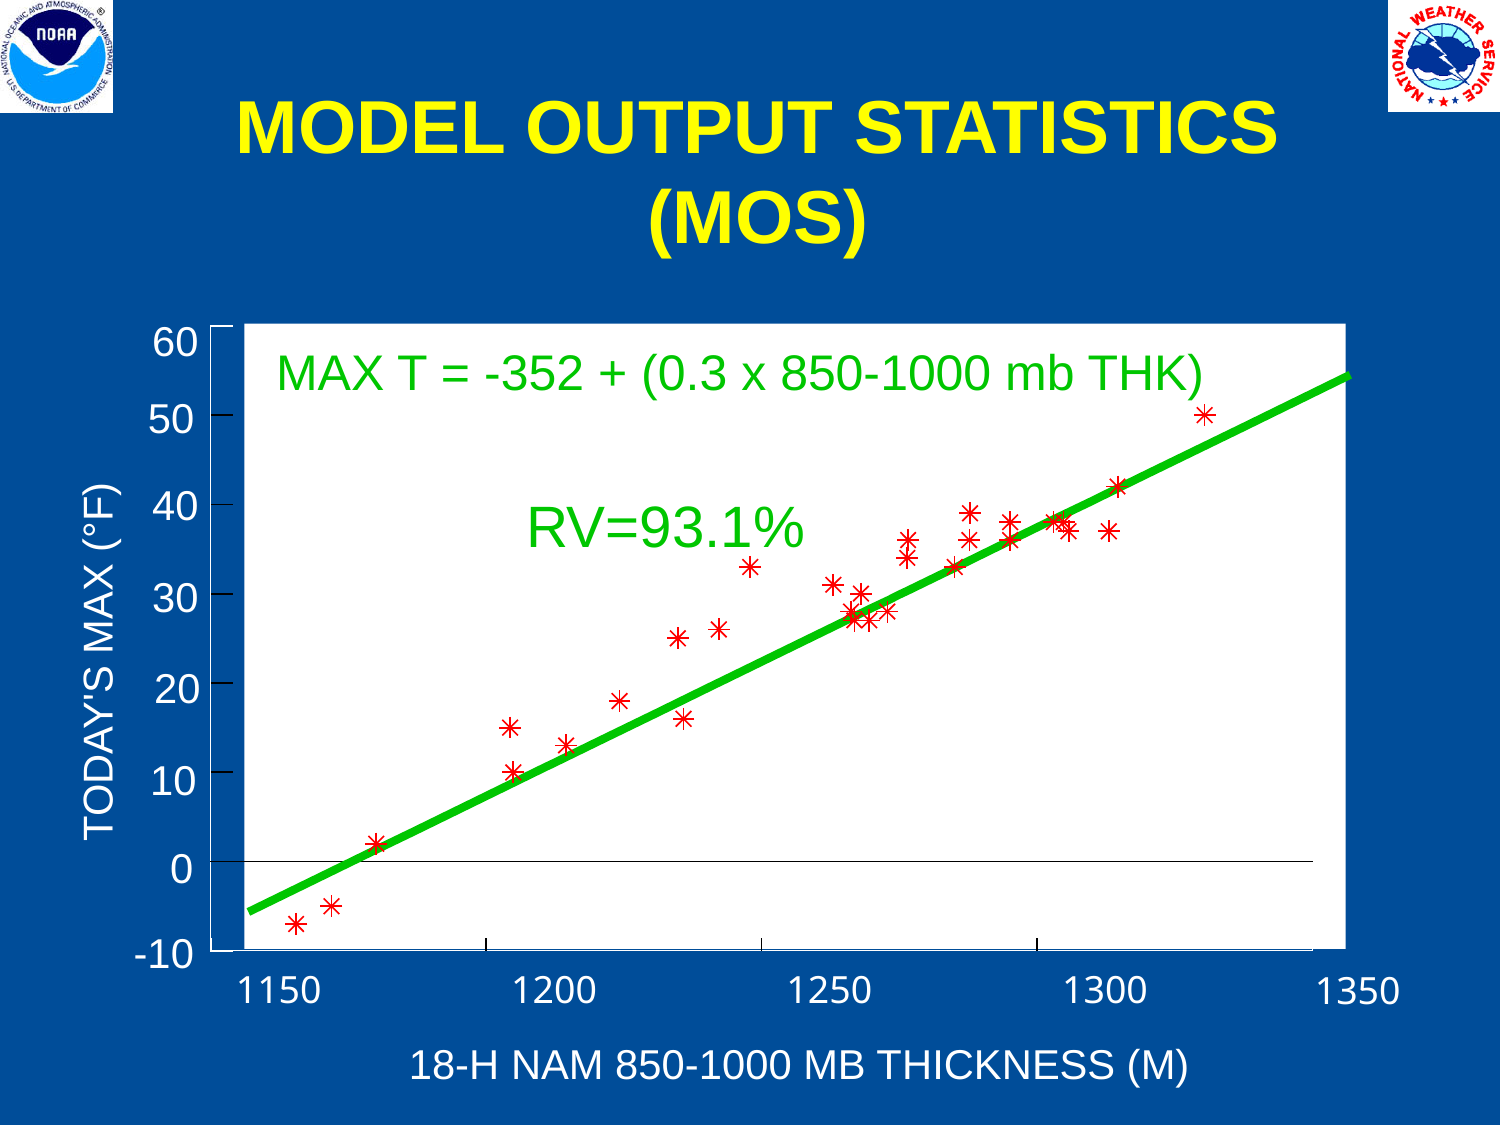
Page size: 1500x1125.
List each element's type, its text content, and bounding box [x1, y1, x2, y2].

text_box [244, 378, 1346, 949]
text_box -10 [133, 926, 194, 977]
text_box 1300 [1061, 965, 1149, 1011]
text_box 1150 [235, 965, 322, 1011]
text_box 18-H NAM 850-1000 MB THICKNESS (M) [408, 1037, 1190, 1088]
text_box TODAY'S MAX (°F) [71, 482, 122, 842]
text_box 0 [169, 842, 194, 893]
text_box MAX T = -352 + (0.3 x 850-1000 mb THK) [275, 340, 1205, 401]
text_box 1350 [1314, 967, 1401, 1013]
text_box 20 [154, 661, 201, 712]
text_box RV=93.1% [525, 488, 806, 559]
text_box [244, 323, 1346, 861]
text_box 50 [147, 391, 195, 442]
text_box MODEL OUTPUT STATISTICS (MOS) [164, 70, 1352, 266]
picture [1388, 0, 1500, 112]
picture [0, 0, 113, 113]
text_box 60 [151, 315, 199, 366]
text_box 30 [151, 570, 199, 621]
text_box 40 [151, 479, 199, 530]
text_box 10 [149, 753, 197, 804]
text_box 1250 [786, 965, 873, 1011]
text_box 1200 [511, 965, 598, 1011]
